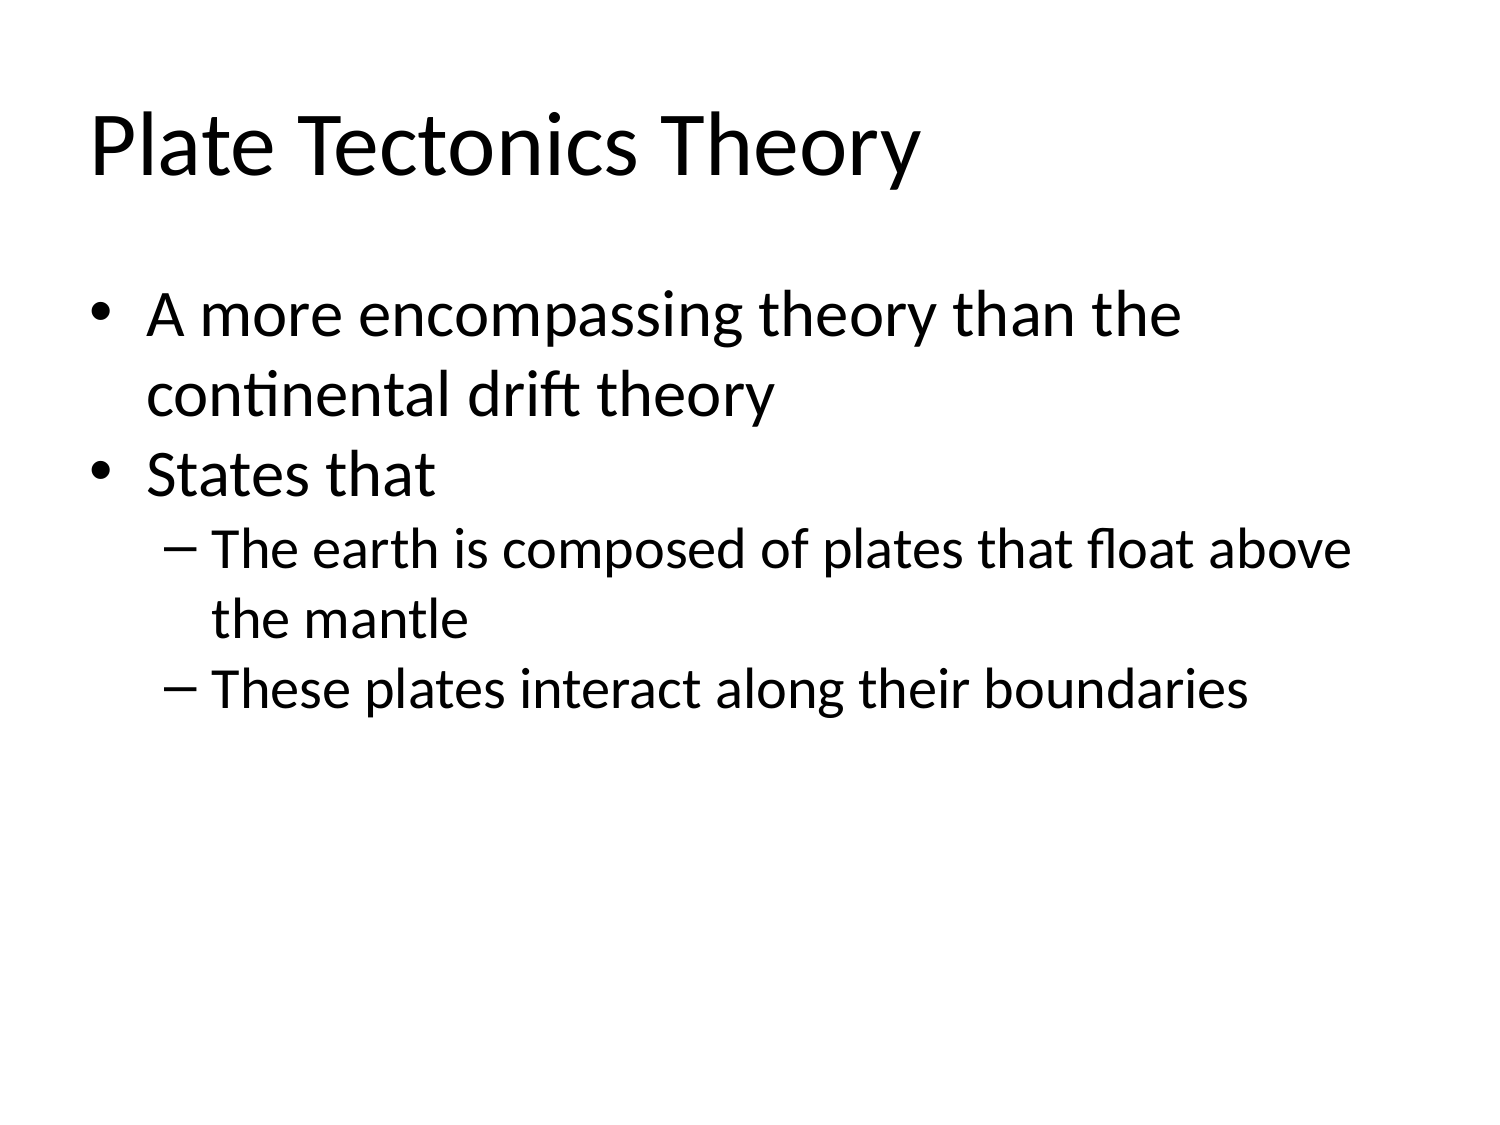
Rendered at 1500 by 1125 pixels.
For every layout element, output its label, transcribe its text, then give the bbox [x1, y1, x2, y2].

text_box Plate Tectonics Theory [75, 45, 1425, 233]
text_box A more encompassing theory than the continental drift theory States that The earth is composed of plates that float above the mantle These plates interact along their boundaries [75, 262, 1425, 1005]
